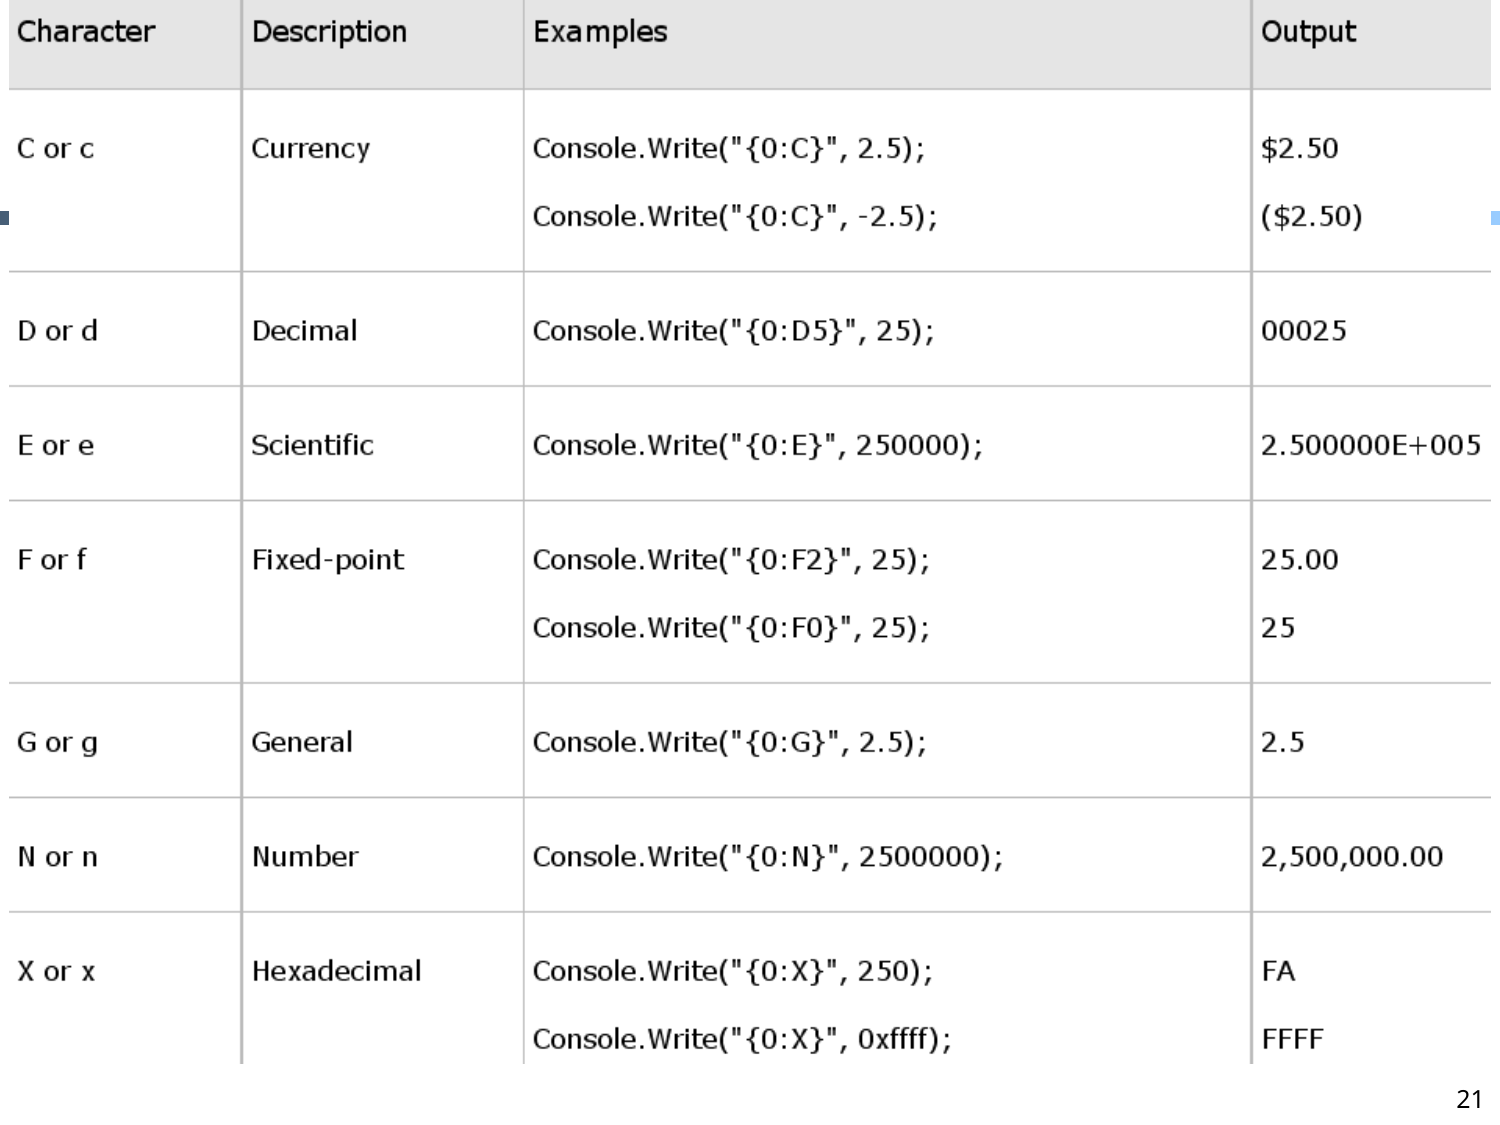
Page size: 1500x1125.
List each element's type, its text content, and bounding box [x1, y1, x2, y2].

picture [9, 0, 1492, 1065]
slide_number 21 [1150, 1049, 1500, 1125]
